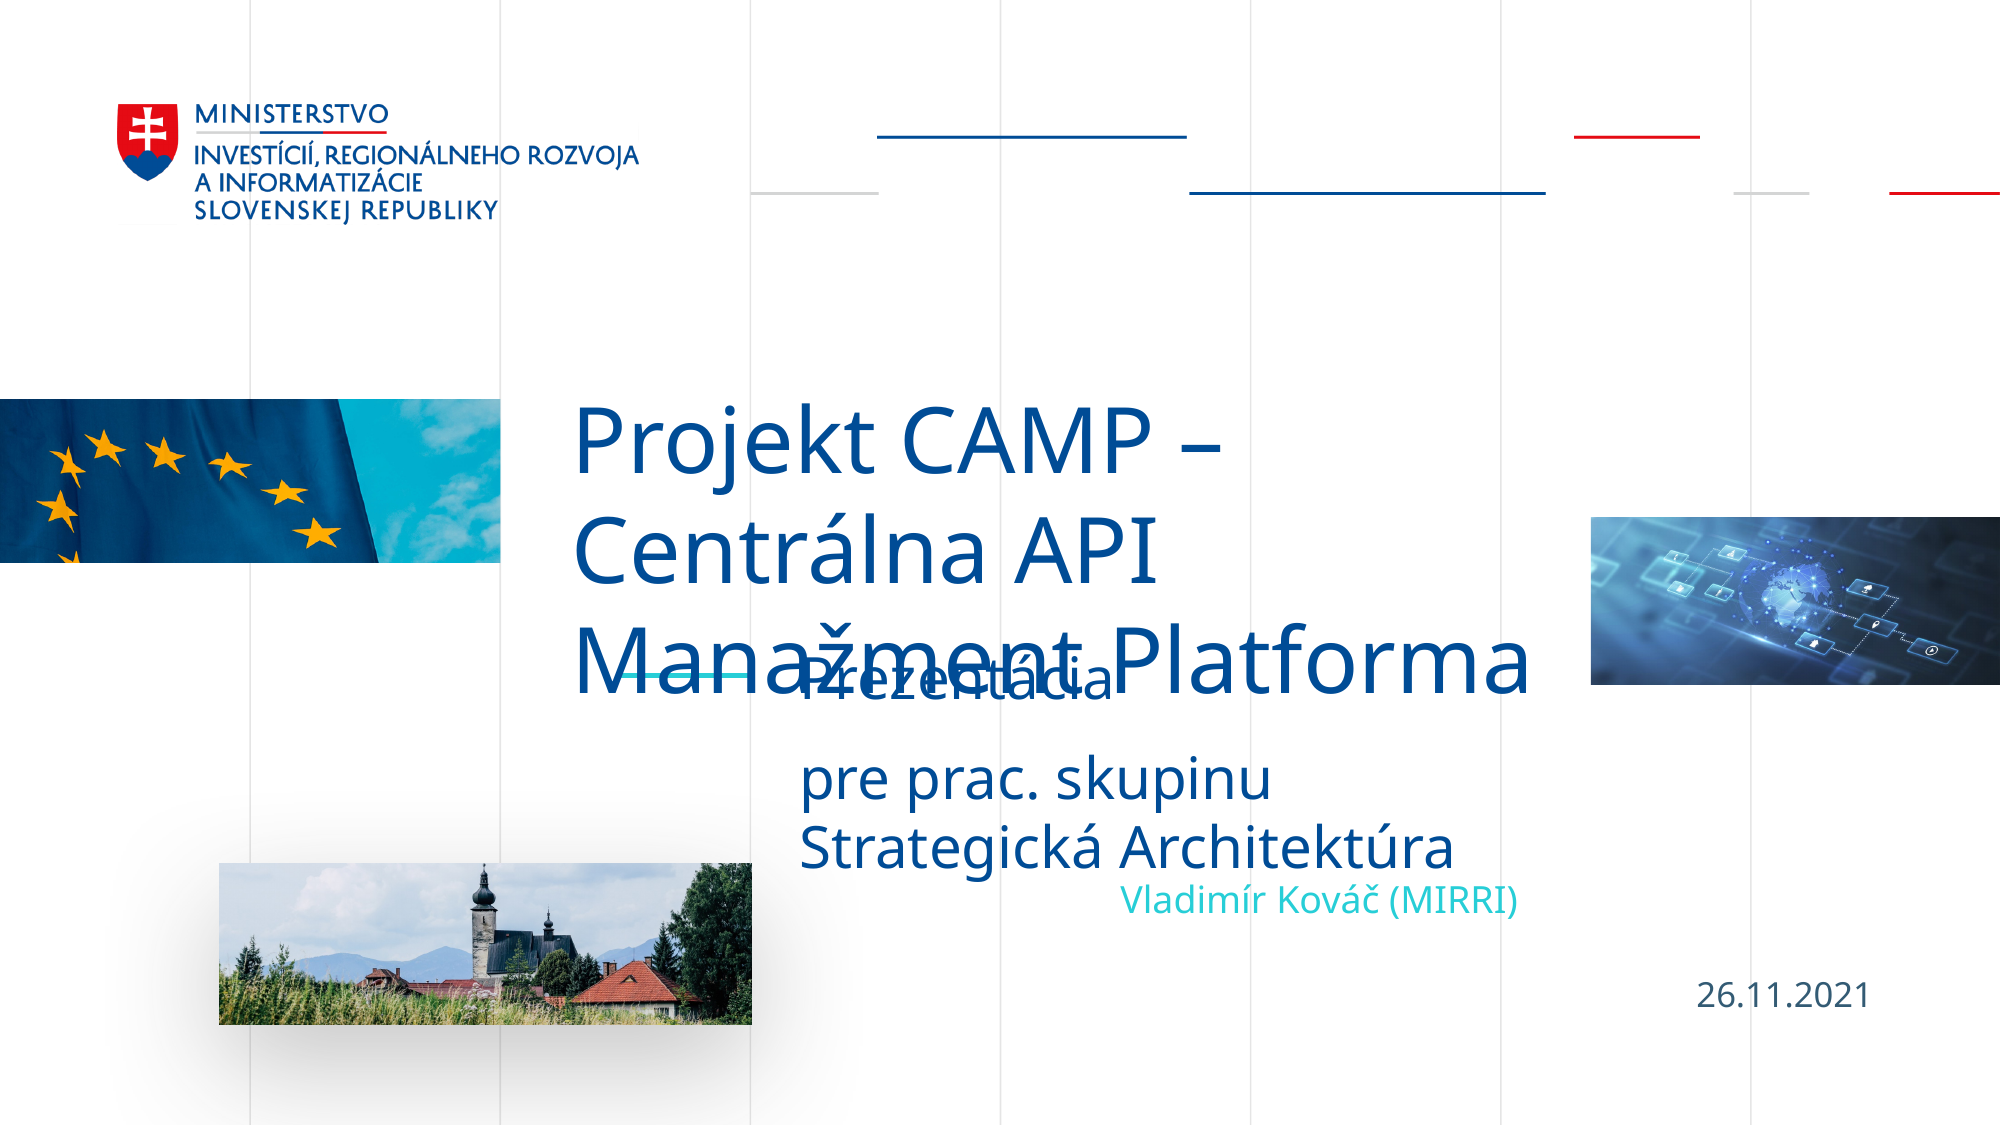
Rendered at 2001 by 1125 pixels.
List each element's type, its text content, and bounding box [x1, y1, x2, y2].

list Projekt CAMP – Centrálna API Manažment Platforma [571, 382, 1563, 1020]
list Prezentácia pre prac. skupinu Strategická Architektúra [799, 641, 1533, 838]
picture [750, 125, 2000, 195]
text_box Vladimír Kováč (MIRRI) [1075, 874, 1533, 936]
picture [0, 399, 501, 563]
picture [117, 104, 639, 225]
list 26.11.2021 [1675, 970, 1888, 1032]
picture [1590, 517, 2000, 685]
picture [219, 863, 752, 1025]
